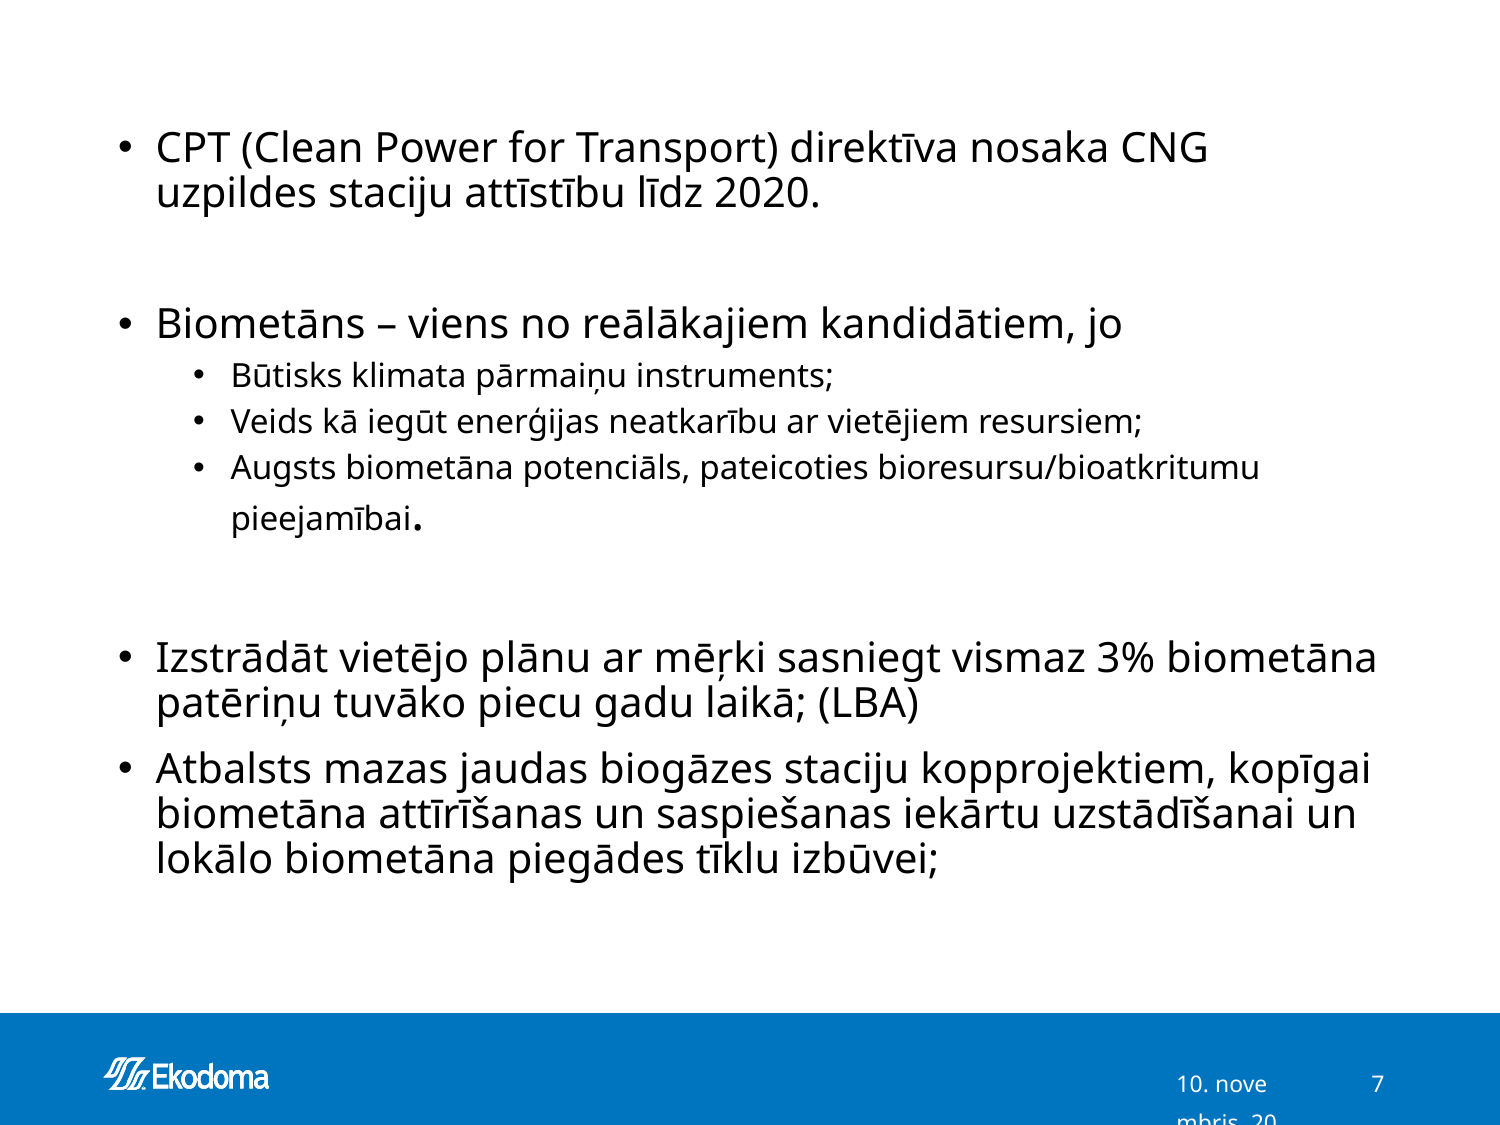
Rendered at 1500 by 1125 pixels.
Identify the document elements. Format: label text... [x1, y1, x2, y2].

picture [103, 1057, 269, 1090]
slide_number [1161, 1046, 1295, 1107]
list CPT (Clean Power for Transport) direktīva nosaka CNG uzpildes staciju attīstību līdz 2020. Biometāns – viens no reālākajiem kandidātiem, jo Būtisks klimata pārmaiņu instruments; Veids kā iegūt enerģijas neatkarību ar vietējiem resursiem; Augsts biometāna potenciāls, pateicoties bioresursu/bioatkritumu pieejamībai. Izstrādāt vietējo plānu ar mēŗki sasniegt vismaz 3% biometāna patēriņu tuvāko piecu gadu laikā; (LBA) Atbalsts mazas jaudas biogāzes staciju kopprojektiem, kopīgai biometāna attīrīšanas un saspiešanas iekārtu uzstādīšanai un lokālo biometāna piegādes tīklu izbūvei; [103, 118, 1397, 978]
slide_number 7 [1304, 1046, 1400, 1107]
